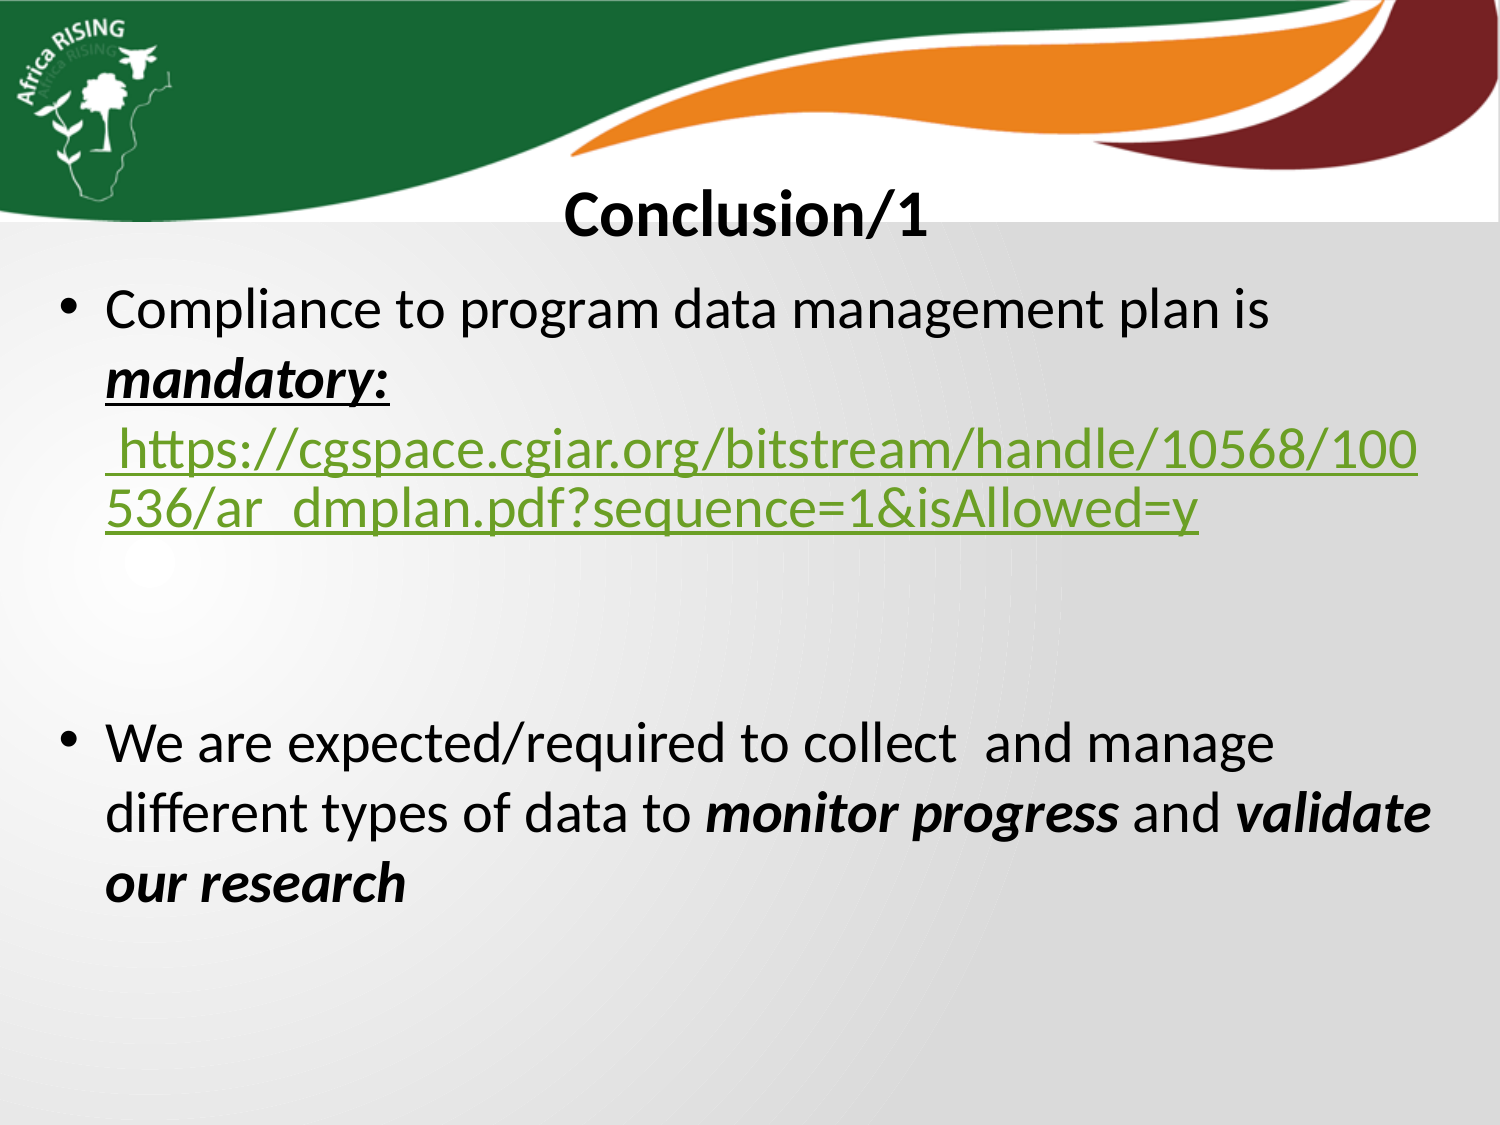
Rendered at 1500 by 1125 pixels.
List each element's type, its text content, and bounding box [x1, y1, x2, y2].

list Conclusion/1 [99, 162, 1375, 263]
picture [0, 0, 1499, 222]
text_box Compliance to program data management plan is mandatory: https://cgspace.cgiar.org/bitstream/handle/10568/100536/ar_dmplan.pdf?sequence=1&isAllowed=y We are expected/required to collect and manage different types of data to monitor progress and validate our research [43, 263, 1457, 946]
